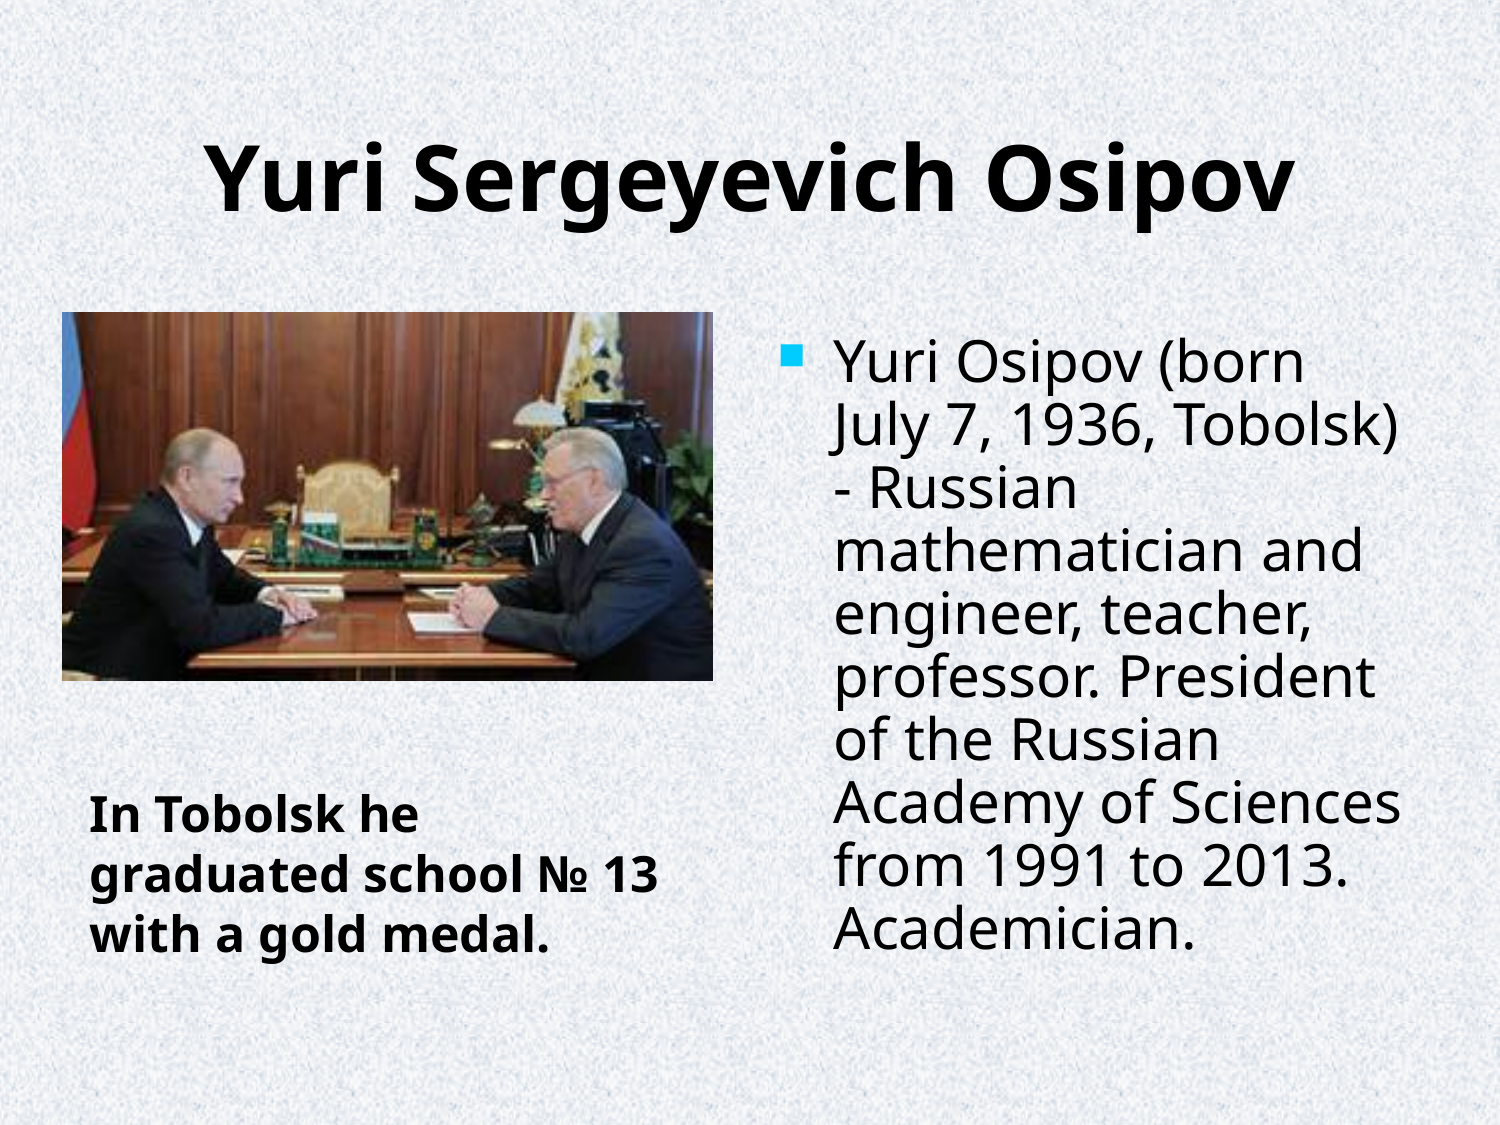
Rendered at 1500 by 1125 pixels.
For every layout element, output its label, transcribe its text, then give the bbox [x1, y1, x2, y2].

picture [62, 312, 713, 681]
text_box In Tobolsk he graduated school № 13 with a gold medal. [75, 774, 693, 970]
title Yuri Sergeyevich Osipov [74, 62, 1426, 288]
list Yuri Osipov (born July 7, 1936, Tobolsk) - Russian mathematician and engineer, teacher, professor. President of the Russian Academy of Sciences from 1991 to 2013. Academician. [762, 324, 1426, 1001]
